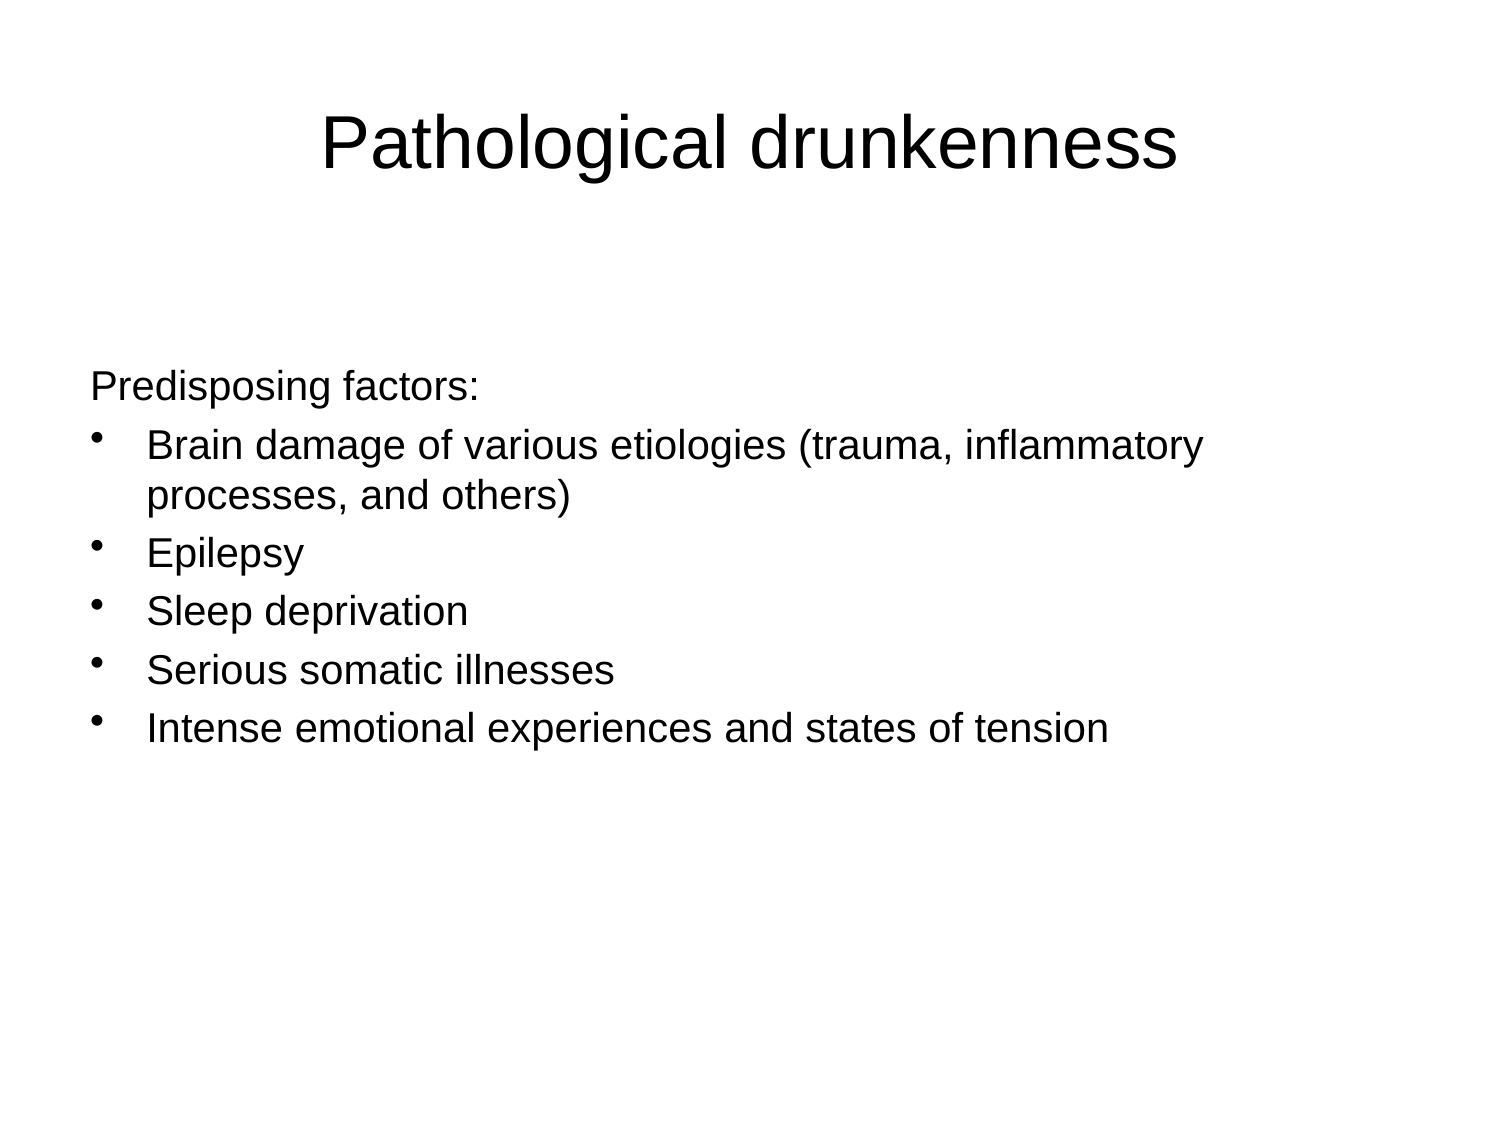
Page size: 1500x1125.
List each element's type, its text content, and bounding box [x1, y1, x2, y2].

list Predisposing factors: Brain damage of various etiologies (trauma, inflammatory processes, and others) Epilepsy Sleep deprivation Serious somatic illnesses Intense emotional experiences and states of tension [75, 351, 1300, 1062]
title Pathological drunkenness [75, 45, 1425, 233]
